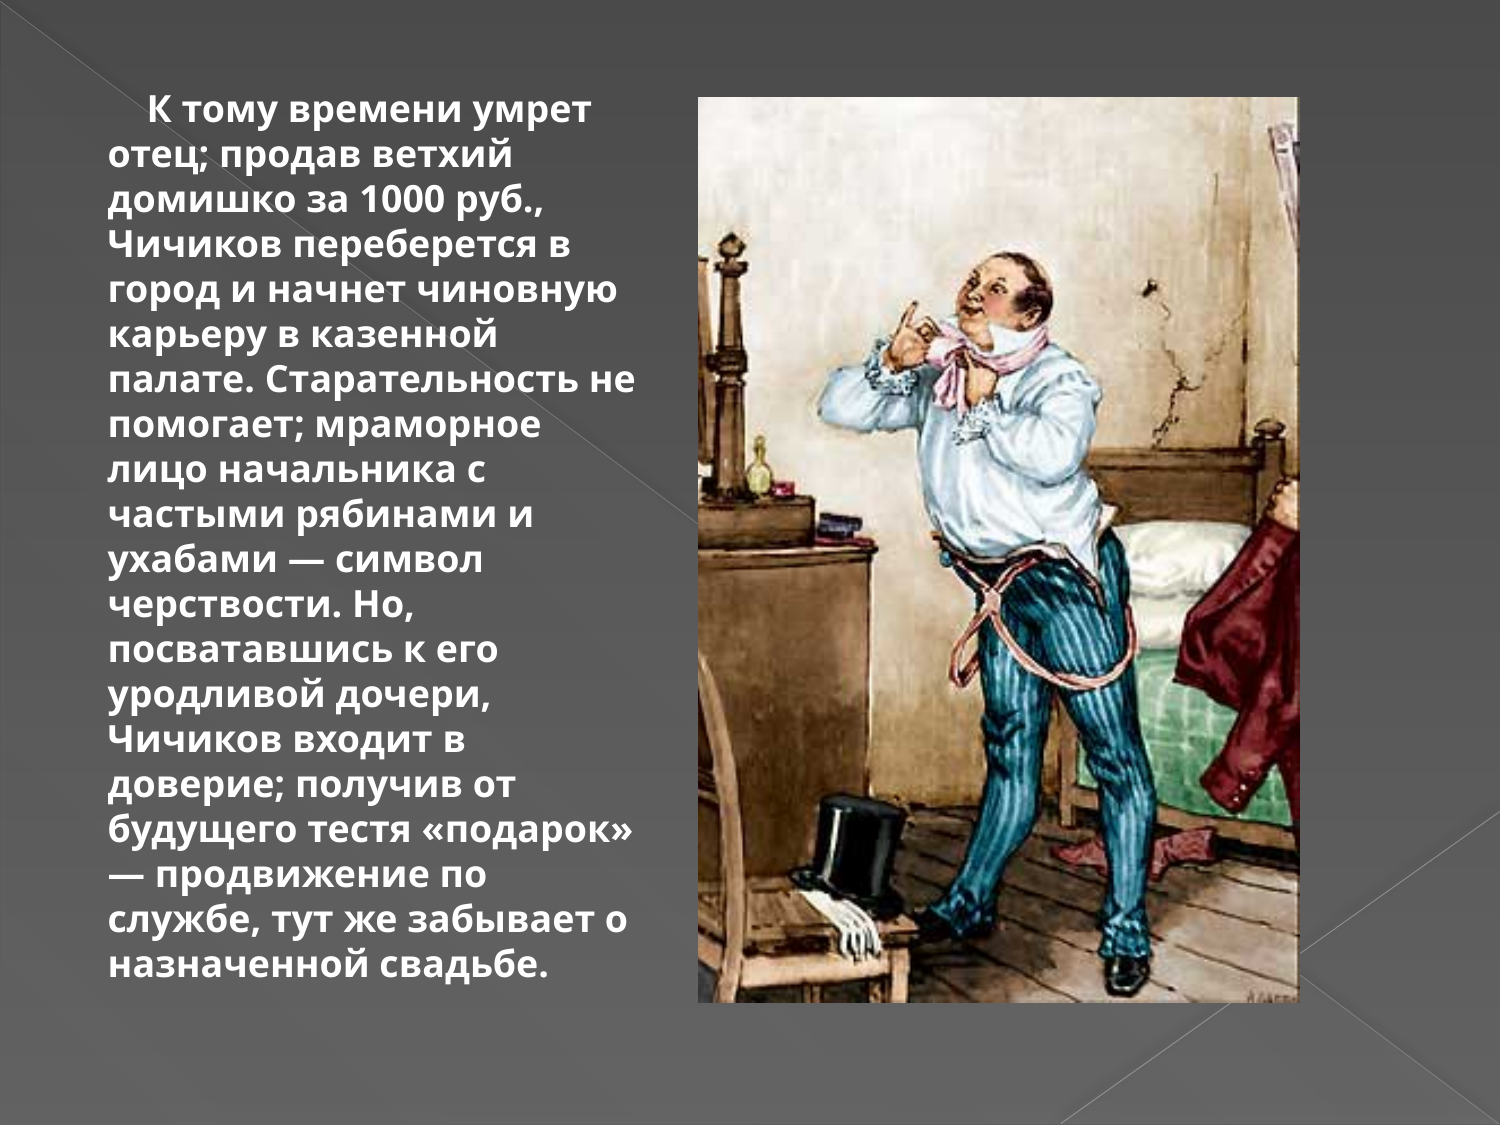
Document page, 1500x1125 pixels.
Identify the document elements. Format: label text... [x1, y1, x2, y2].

text_box К тому времени умрет отец; продав ветхий домишко за 1000 руб., Чичиков переберется в город и начнет чиновную карьеру в казенной палате. Старательность не помогает; мраморное лицо начальника с частыми рябинами и ухабами — символ черствости. Но, посватавшись к его уродливой дочери, Чичиков входит в доверие; получив от будущего тестя «подарок» — продвижение по службе, тут же забывает о назначенной свадьбе. [92, 78, 657, 993]
picture [697, 97, 1300, 1003]
